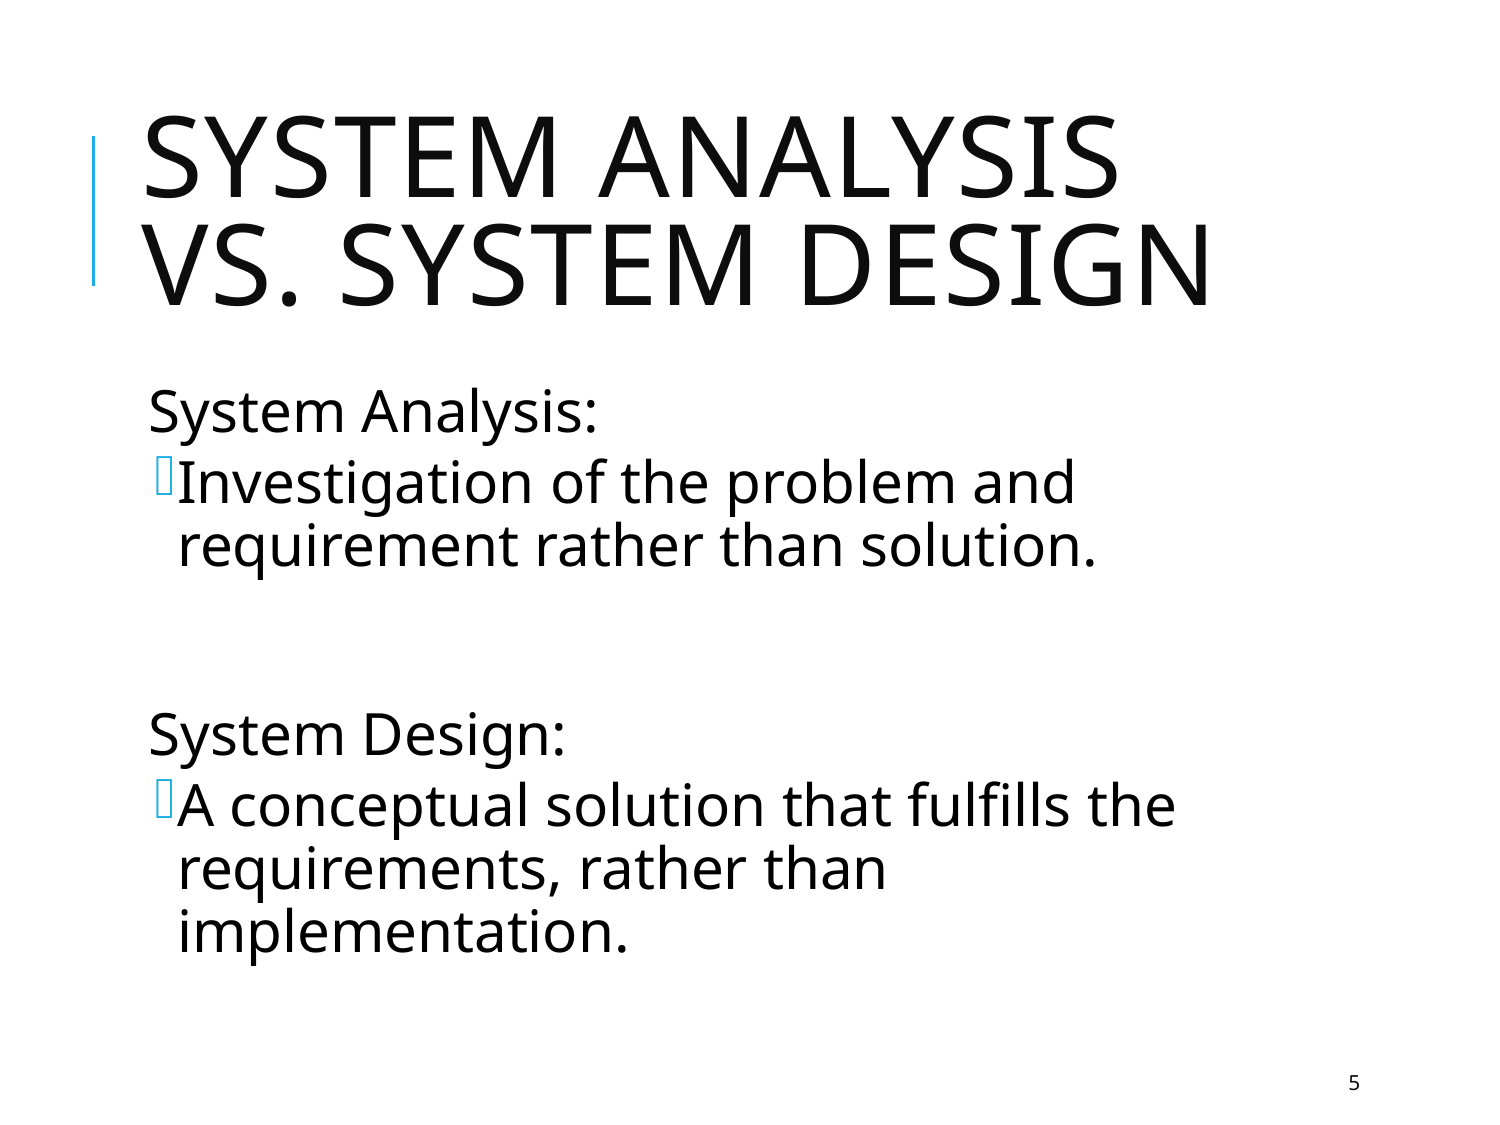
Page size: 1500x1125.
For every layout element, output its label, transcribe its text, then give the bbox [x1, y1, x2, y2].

list System Analysis: Investigation of the problem and requirement rather than solution. System Design: A conceptual solution that fulfills the requirements, rather than implementation. [126, 375, 1322, 1035]
slide_number 5 [1333, 1061, 1454, 1107]
title System Analysis vs. System Design [126, 96, 1322, 342]
